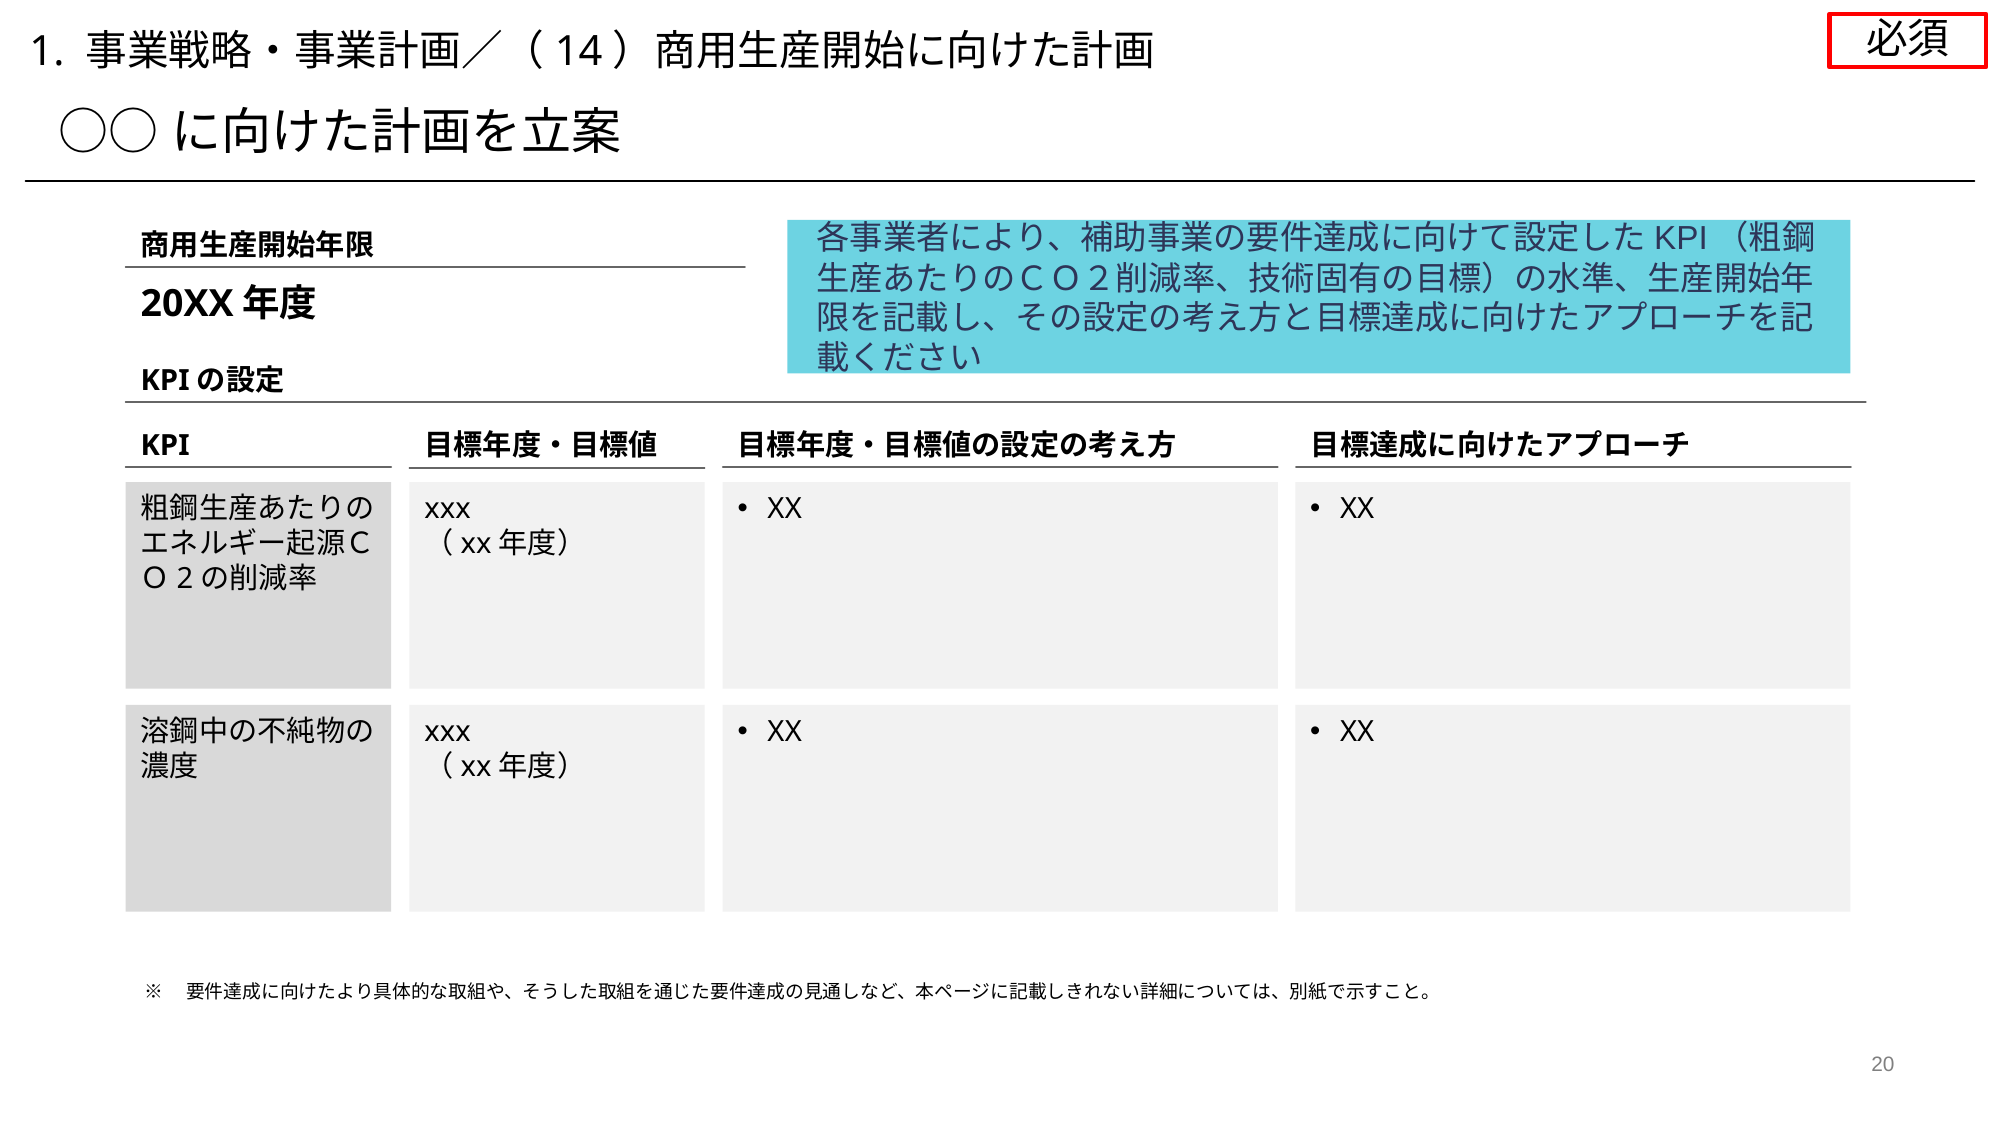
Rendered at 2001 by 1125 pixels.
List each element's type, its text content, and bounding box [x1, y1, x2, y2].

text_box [125, 419, 392, 468]
text_box 1. 事業戦略・事業計画／（14）商用生産開始に向けた計画 [29, 29, 1823, 75]
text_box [1295, 419, 1852, 468]
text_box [409, 420, 705, 468]
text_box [125, 354, 1867, 403]
text_box XX [1294, 481, 1851, 690]
text_box xxx （xx年度） [408, 704, 705, 912]
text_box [125, 219, 746, 268]
text_box 粗鋼生産あたりのエネルギー起源ＣＯ2の削減率 [125, 481, 392, 690]
text_box 20XX年度 [125, 271, 662, 340]
text_box ※ 要件達成に向けたより具体的な取組や、そうした取組を通じた要件達成の見通しなど、本ページに記載しきれない詳細については、別紙で示すこと。 [128, 973, 1872, 1009]
text_box xxx （xx年度） [408, 481, 705, 690]
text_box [722, 419, 1279, 468]
text_box XX [722, 481, 1279, 690]
text_box ○○に向けた計画を立案 [59, 106, 1904, 161]
text_box XX [1294, 704, 1851, 912]
text_box XX [722, 704, 1279, 912]
text_box 溶鋼中の不純物の濃度 [125, 704, 392, 912]
text_box 必須 [1829, 13, 1986, 68]
text_box 各事業者により、補助事業の要件達成に向けて設定したKPI（粗鋼生産あたりのＣＯ２削減率、技術固有の目標）の水準、生産開始年限を記載し、その設定の考え方と目標達成に向けたアプローチを記載ください [786, 219, 1851, 354]
